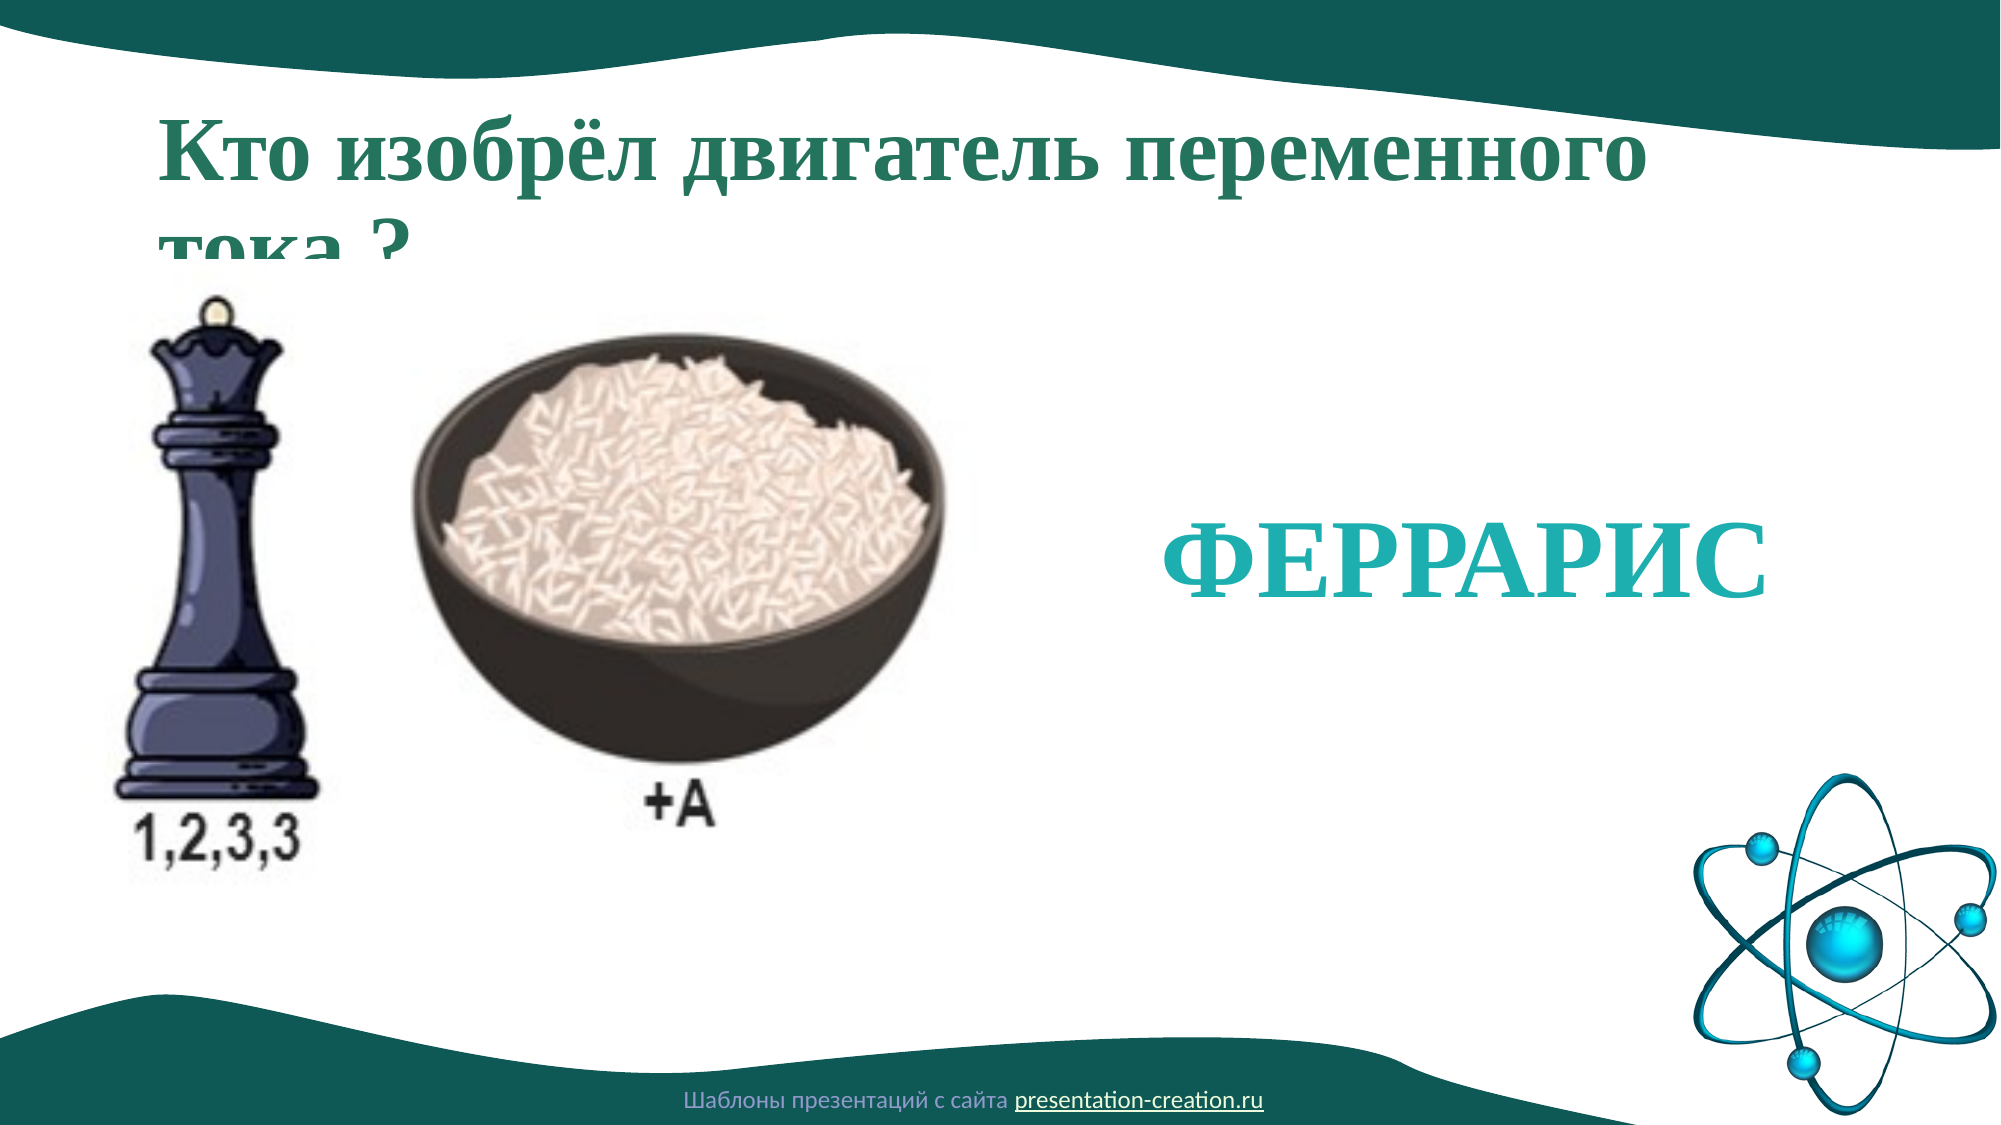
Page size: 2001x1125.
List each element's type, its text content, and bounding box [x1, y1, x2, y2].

list ФЕРРАРИС [1058, 492, 1877, 727]
text_box Шаблоны презентаций с сайта presentation-creation.ru [623, 1075, 1324, 1125]
picture [82, 259, 978, 906]
title Кто изобрёл двигатель переменного тока ? [143, 91, 1944, 309]
picture [1652, 752, 2001, 1125]
